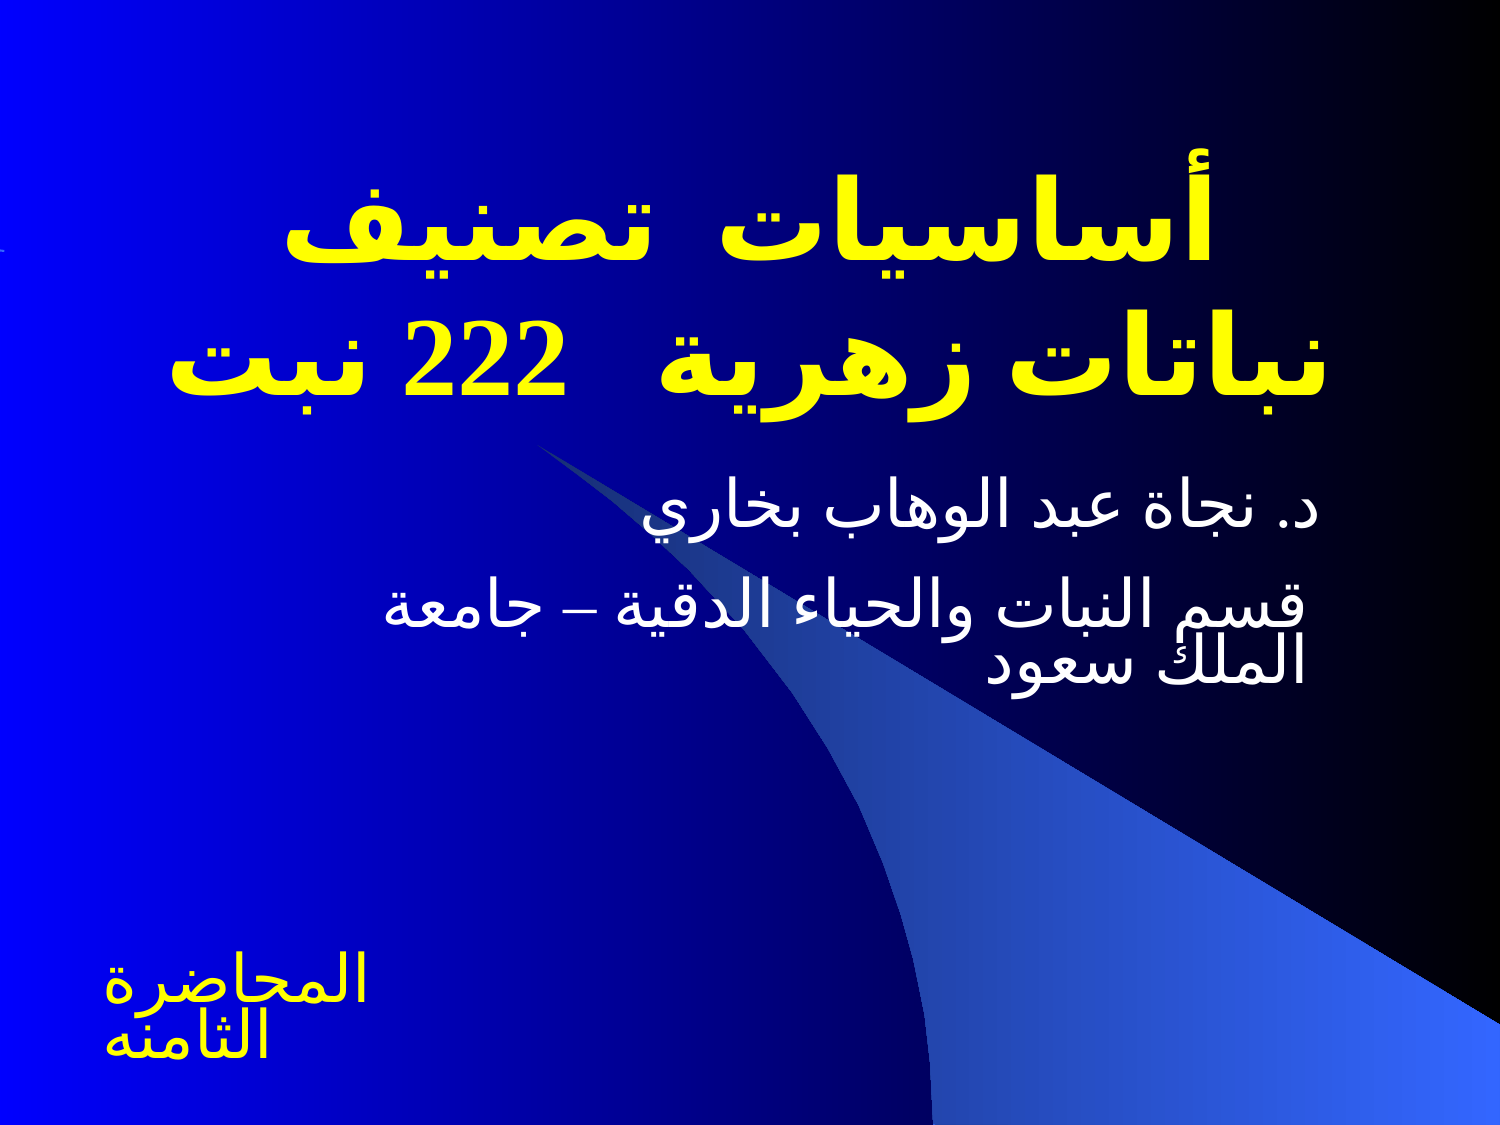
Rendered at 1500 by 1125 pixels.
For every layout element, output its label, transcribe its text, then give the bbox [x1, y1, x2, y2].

title أساسيات تصنيف نباتات زهرية 222 نبت [124, 112, 1376, 426]
text_box قسم النبات والحياء الدقية – جامعة الملك سعود [274, 574, 1325, 650]
subtitle د. نجاة عبد الوهاب بخاري [412, 474, 1338, 551]
text_box المحاضرة الثامنه [87, 949, 513, 1025]
